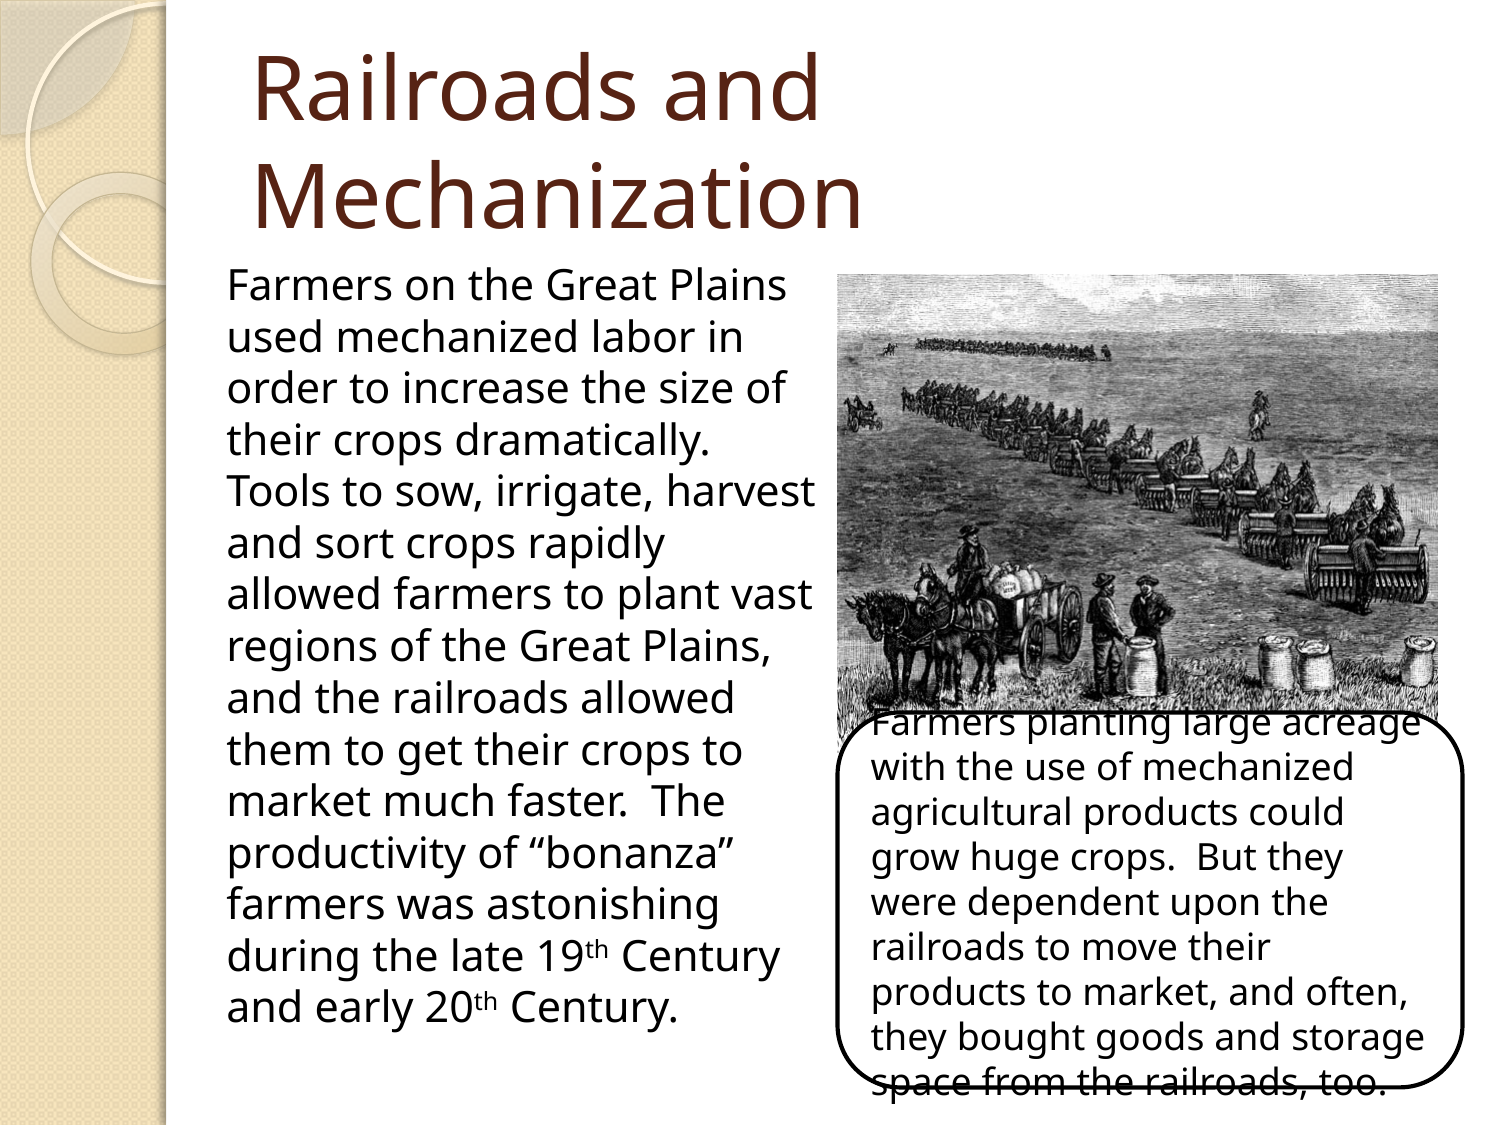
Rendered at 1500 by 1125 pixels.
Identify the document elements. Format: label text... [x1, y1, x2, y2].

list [837, 274, 1438, 754]
text_box Farmers planting large acreage with the use of mechanized agricultural products could grow huge crops. But they were dependent upon the railroads to move their products to market, and often, they bought goods and storage space from the railroads, too. [835, 728, 1465, 1090]
title Railroads and Mechanization [235, 45, 1466, 233]
list Farmers on the Great Plains used mechanized labor in order to increase the size of their crops dramatically. Tools to sow, irrigate, harvest and sort crops rapidly allowed farmers to plant vast regions of the Great Plains, and the railroads allowed them to get their crops to market much faster. The productivity of “bonanza” farmers was astonishing during the late 19th Century and early 20th Century. [200, 249, 836, 1075]
